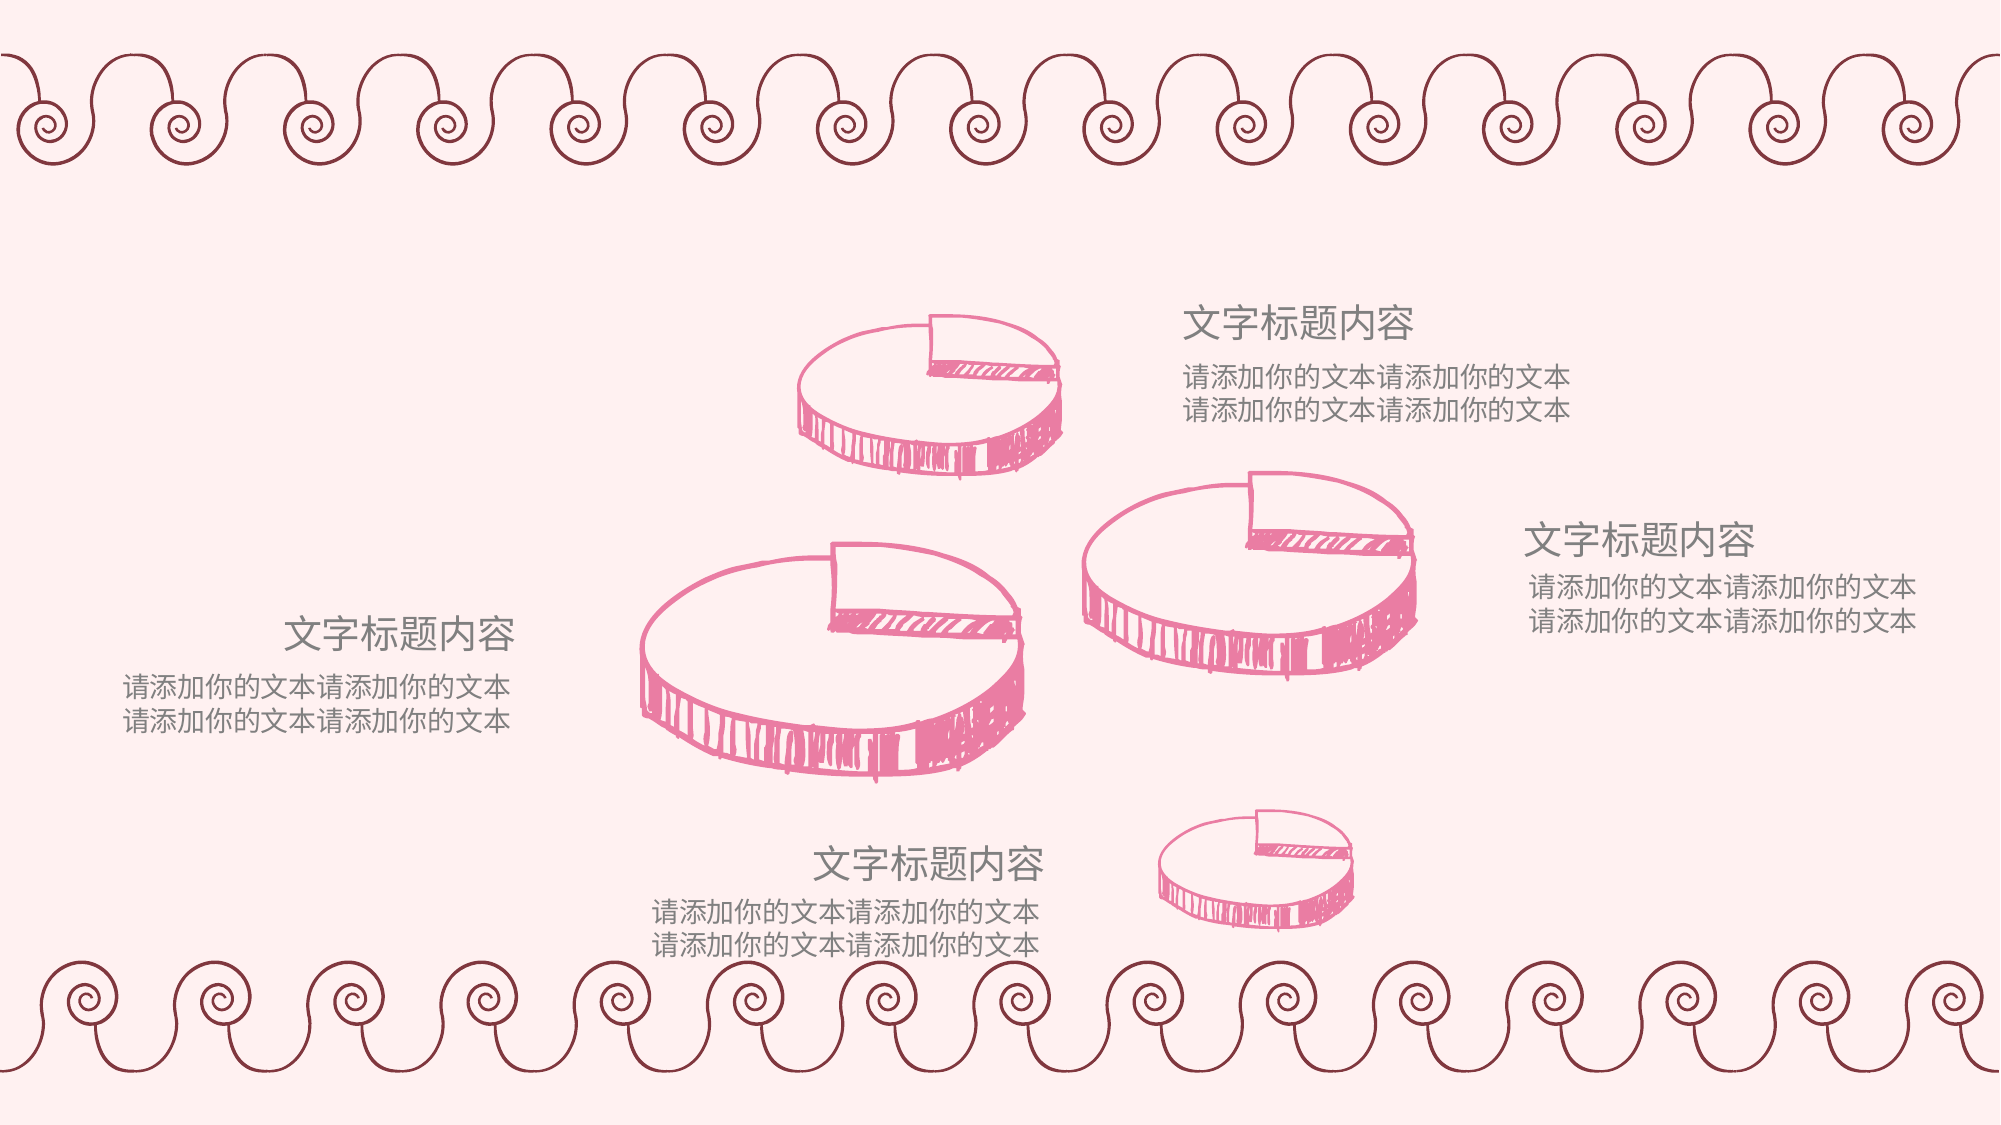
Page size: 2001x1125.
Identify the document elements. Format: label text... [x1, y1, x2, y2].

text_box 文字标题内容 [282, 609, 516, 657]
text_box 文字标题内容 [812, 839, 1046, 887]
text_box 文字标题内容 [1182, 299, 1416, 346]
text_box [639, 541, 1026, 784]
text_box 请添加你的文本请添加你的文本请添加你的文本请添加你的文本 [631, 887, 1055, 1003]
text_box [1081, 470, 1419, 682]
text_box 请添加你的文本请添加你的文本请添加你的文本请添加你的文本 [102, 662, 526, 778]
text_box 文字标题内容 [1523, 515, 1757, 562]
text_box 请添加你的文本请添加你的文本请添加你的文本请添加你的文本 [1167, 351, 1591, 468]
text_box 请添加你的文本请添加你的文本请添加你的文本请添加你的文本 [1513, 562, 1937, 678]
text_box [796, 314, 1064, 481]
text_box [1157, 809, 1355, 933]
